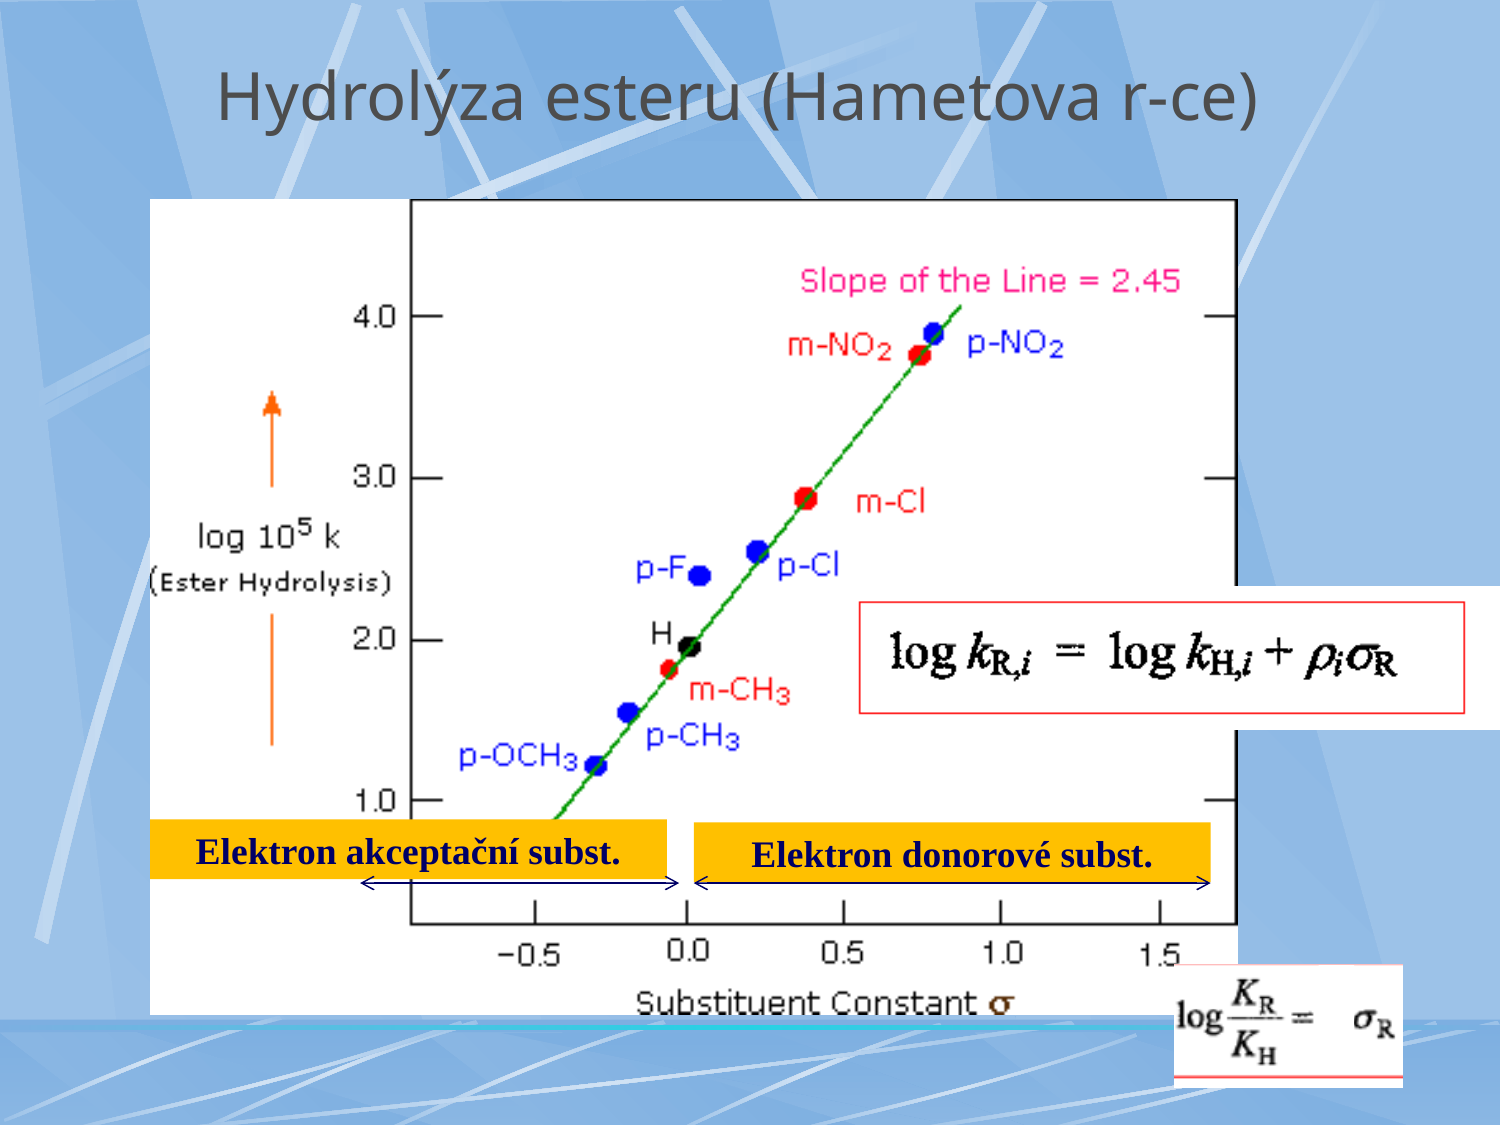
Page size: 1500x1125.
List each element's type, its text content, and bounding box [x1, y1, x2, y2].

title Hydrolýza esteru (Hametova r-ce) [100, 45, 1376, 142]
picture [149, 199, 1500, 1088]
